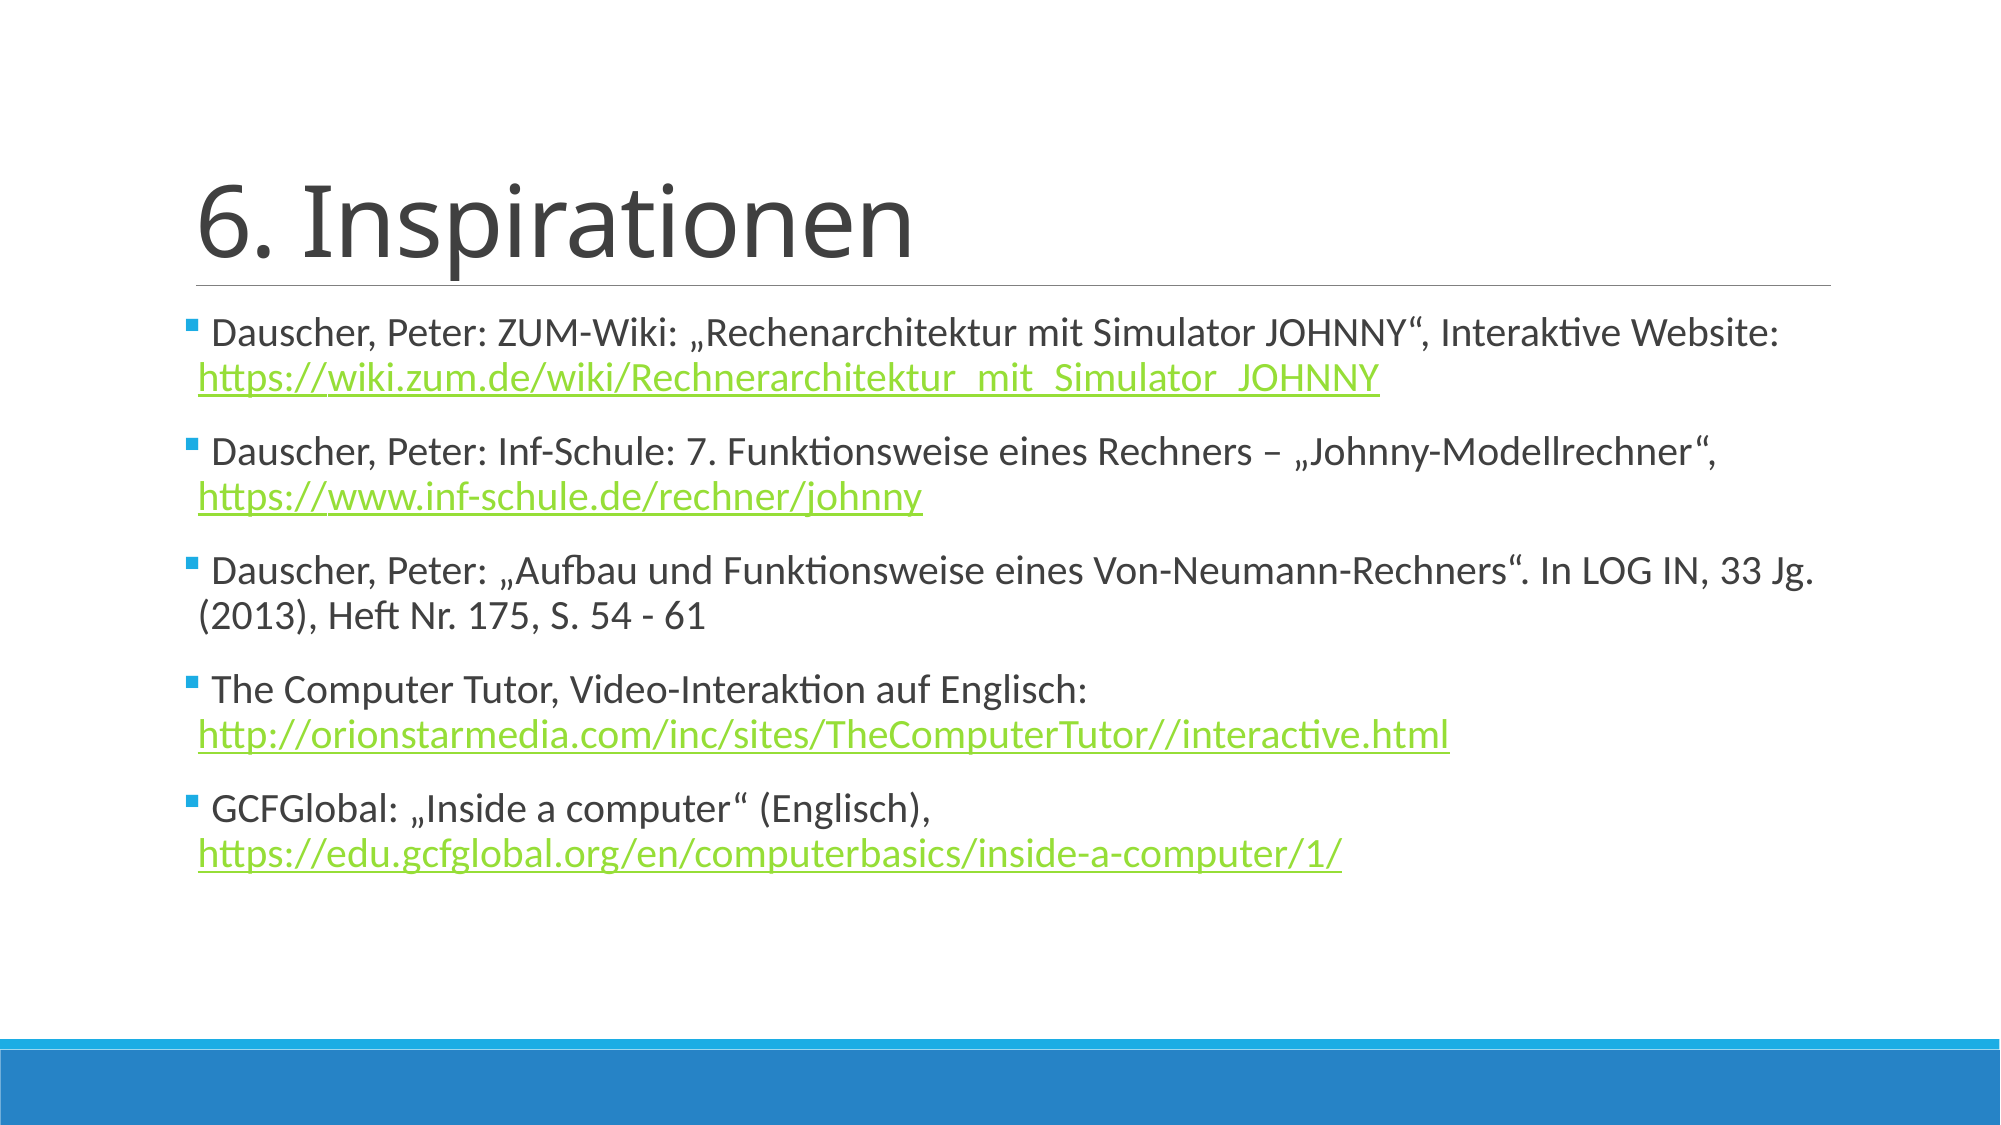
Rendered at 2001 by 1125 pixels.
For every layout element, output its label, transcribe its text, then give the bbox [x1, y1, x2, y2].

title 6. Inspirationen [180, 47, 1830, 285]
list Dauscher, Peter: ZUM-Wiki: „Rechenarchitektur mit Simulator JOHNNY“, Interaktive Website: https://wiki.zum.de/wiki/Rechnerarchitektur_mit_Simulator_JOHNNY Dauscher, Peter: Inf-Schule: 7. Funktionsweise eines Rechners – „Johnny-Modellrechner“, https://www.inf-schule.de/rechner/johnny Dauscher, Peter: „Aufbau und Funktionsweise eines Von-Neumann-Rechners“. In LOG IN, 33 Jg. (2013), Heft Nr. 175, S. 54 - 61 The Computer Tutor, Video-Interaktion auf Englisch: http://orionstarmedia.com/inc/sites/TheComputerTutor//interactive.html GCFGlobal: „Inside a computer“ (Englisch), https://edu.gcfglobal.org/en/computerbasics/inside-a-computer/1/ [182, 302, 1833, 963]
